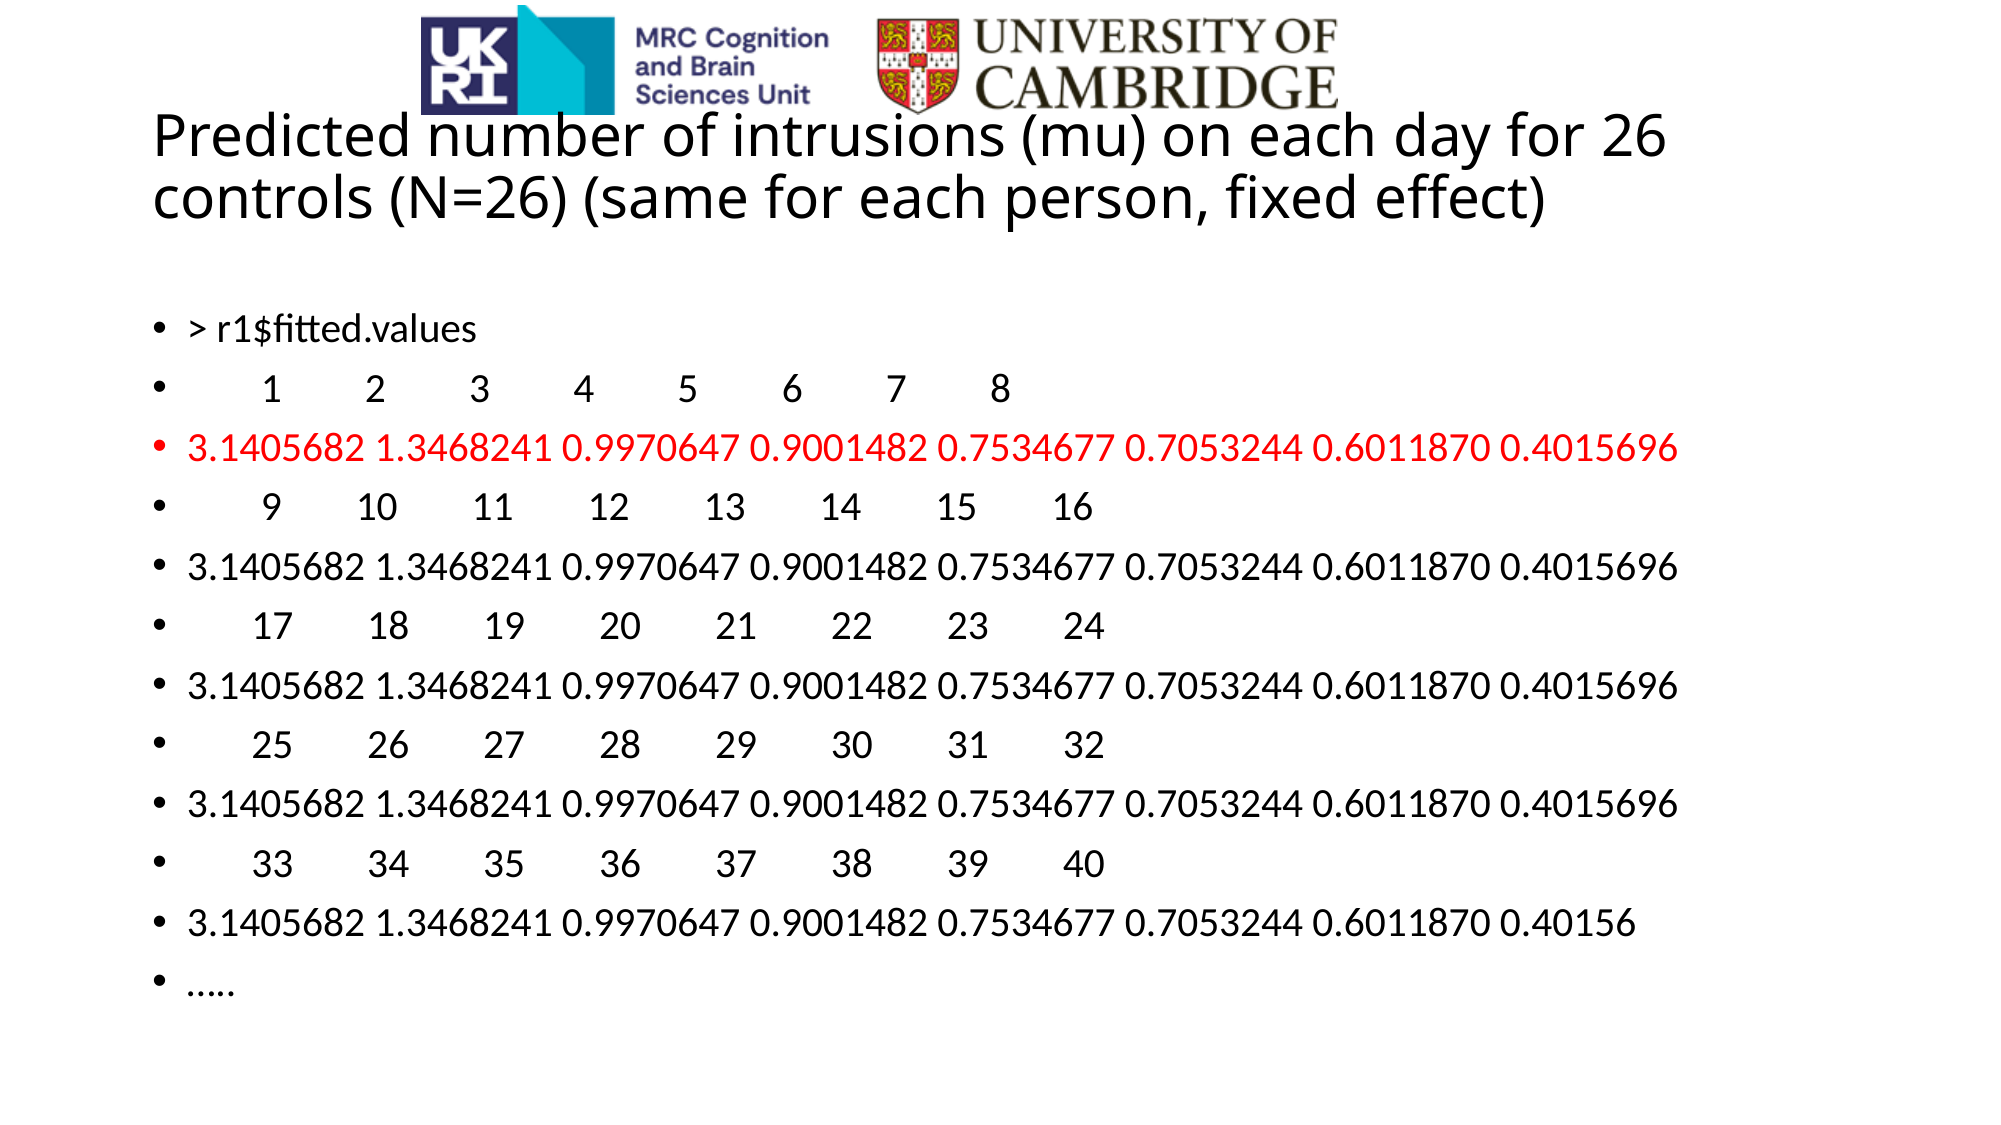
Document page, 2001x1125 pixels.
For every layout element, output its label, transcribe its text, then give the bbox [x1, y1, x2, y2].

title Predicted number of intrusions (mu) on each day for 26 controls (N=26) (same for each person, fixed effect) [137, 59, 1863, 278]
list > r1$fitted.values 1 2 3 4 5 6 7 8 3.1405682 1.3468241 0.9970647 0.9001482 0.7534677 0.7053244 0.6011870 0.4015696 9 10 11 12 13 14 15 16 3.1405682 1.3468241 0.9970647 0.9001482 0.7534677 0.7053244 0.6011870 0.4015696 17 18 19 20 21 22 23 24 3.1405682 1.3468241 0.9970647 0.9001482 0.7534677 0.7053244 0.6011870 0.4015696 25 26 27 28 29 30 31 32 3.1405682 1.3468241 0.9970647 0.9001482 0.7534677 0.7053244 0.6011870 0.4015696 33 34 35 36 37 38 39 40 3.1405682 1.3468241 0.9970647 0.9001482 0.7534677 0.7053244 0.6011870 0.40156 ….. [137, 299, 1863, 1014]
picture [421, 5, 1338, 59]
